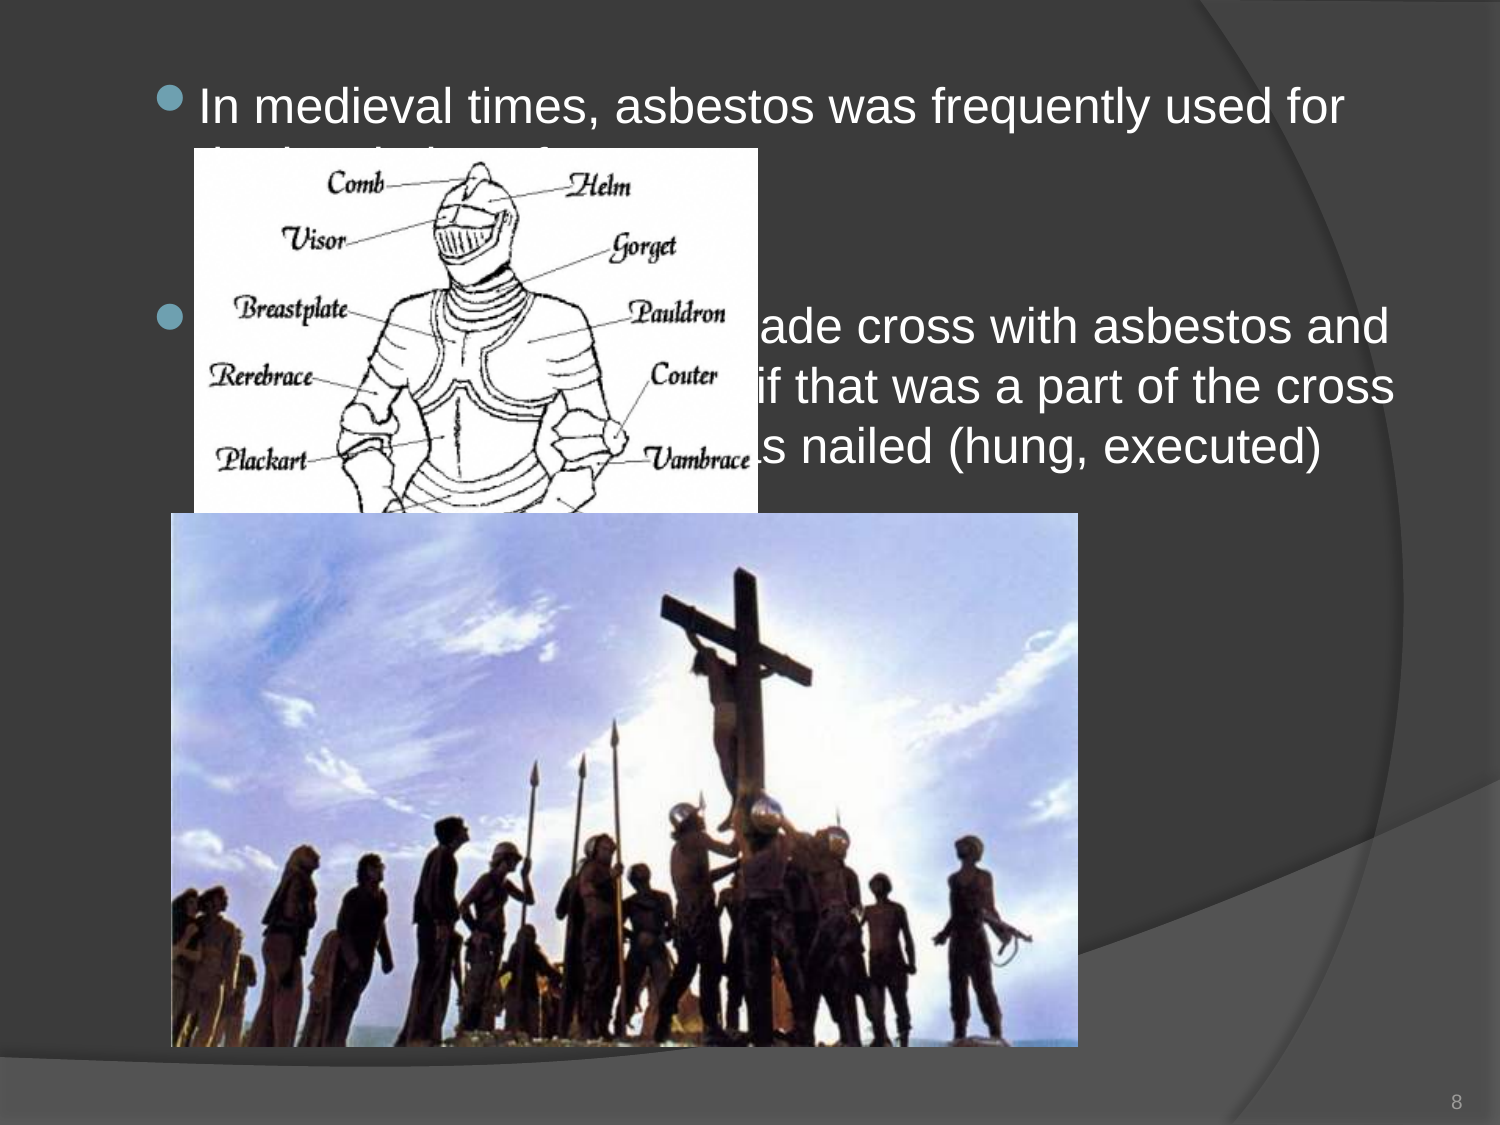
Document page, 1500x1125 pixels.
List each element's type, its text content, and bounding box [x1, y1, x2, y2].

picture [170, 513, 1078, 1047]
list In medieval times, asbestos was frequently used for the insulation of armor Some fraud merchants made cross with asbestos and deceive people with it as if that was a part of the cross on which Jesus Christ was nailed (hung, executed) [64, 66, 1415, 809]
slide_number 8 [1337, 1053, 1463, 1114]
picture [194, 148, 758, 506]
